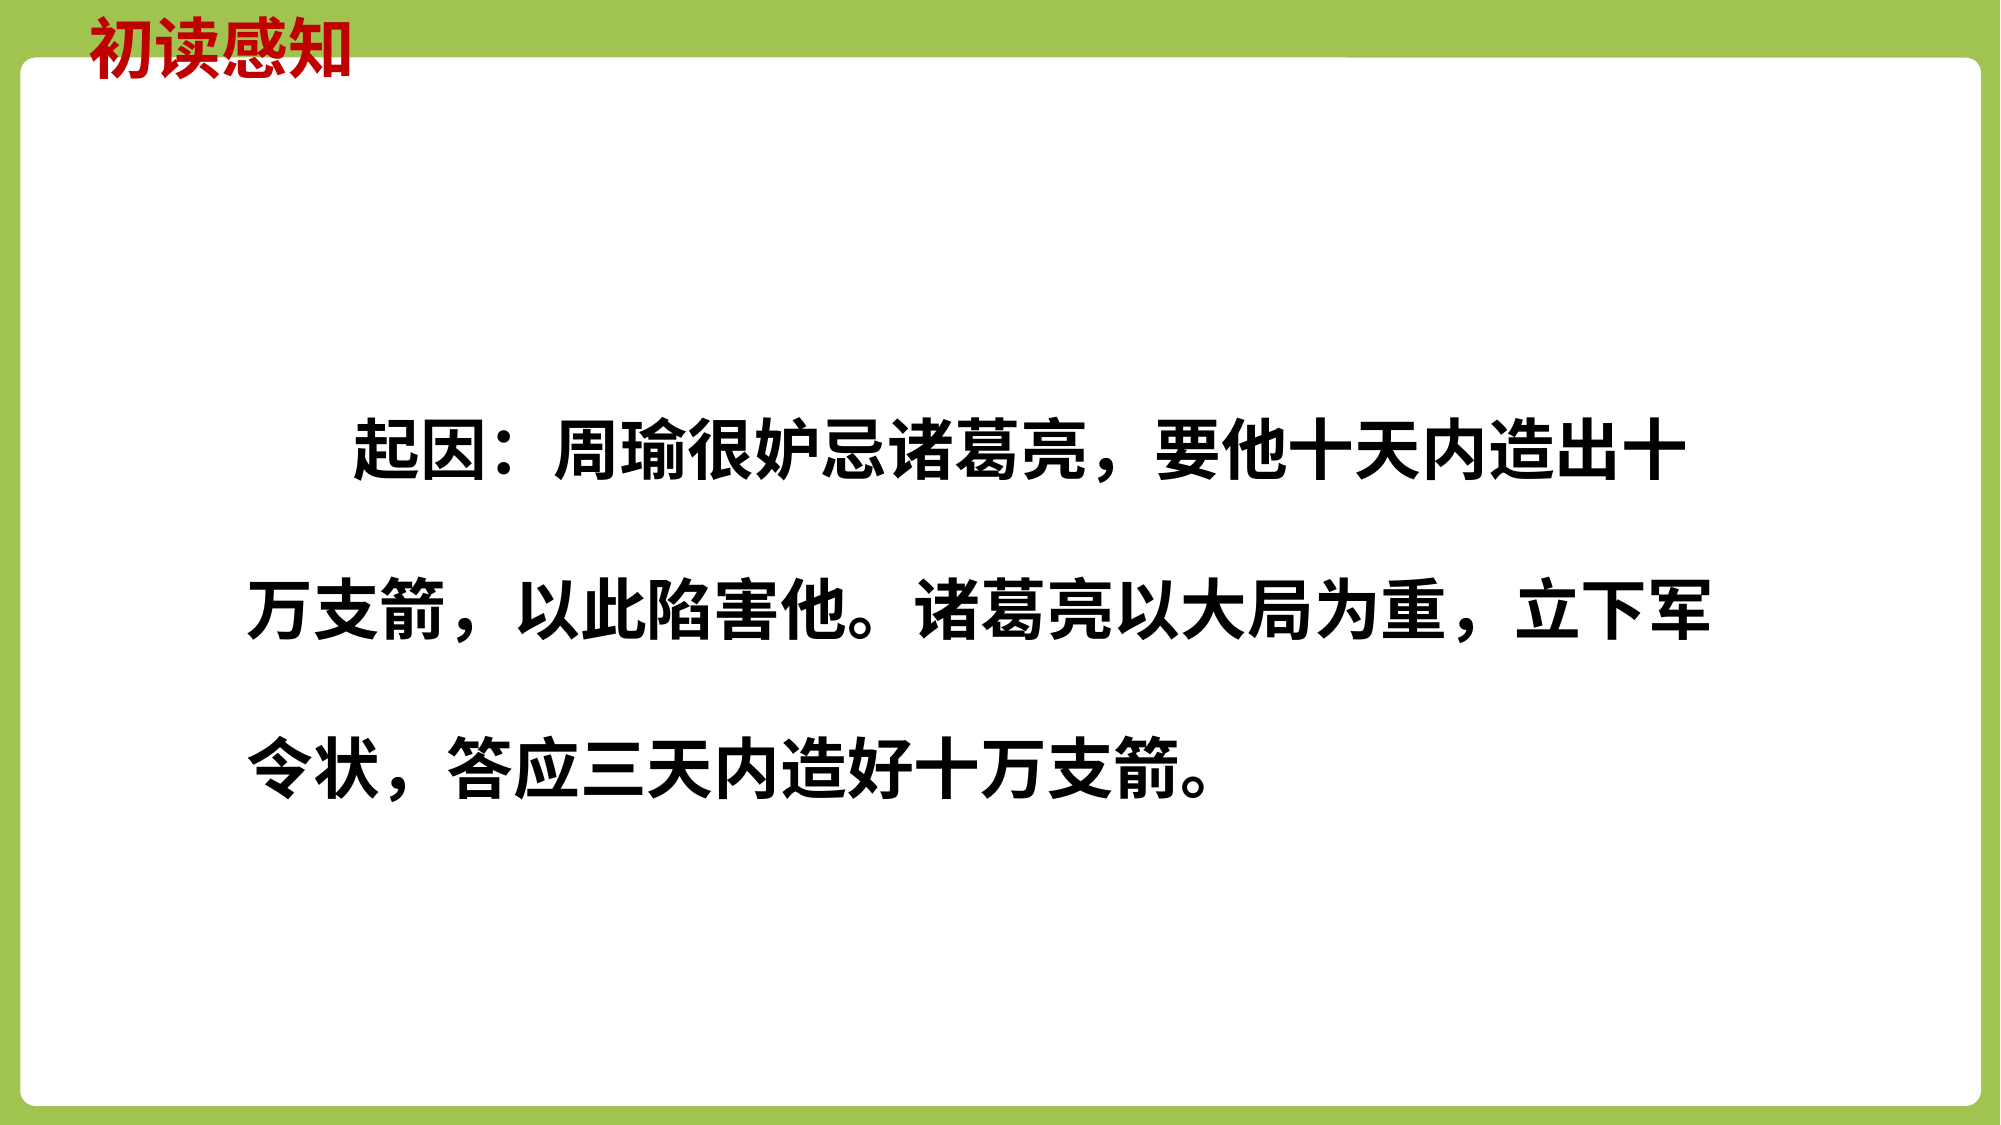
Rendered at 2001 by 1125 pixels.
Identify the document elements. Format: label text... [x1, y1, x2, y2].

text_box 起因：周瑜很妒忌诸葛亮，要他十天内造出十万支箭，以此陷害他。诸葛亮以大局为重，立下军令状，答应三天内造好十万支箭。 [231, 320, 1762, 815]
text_box 初读感知 [73, 0, 450, 95]
